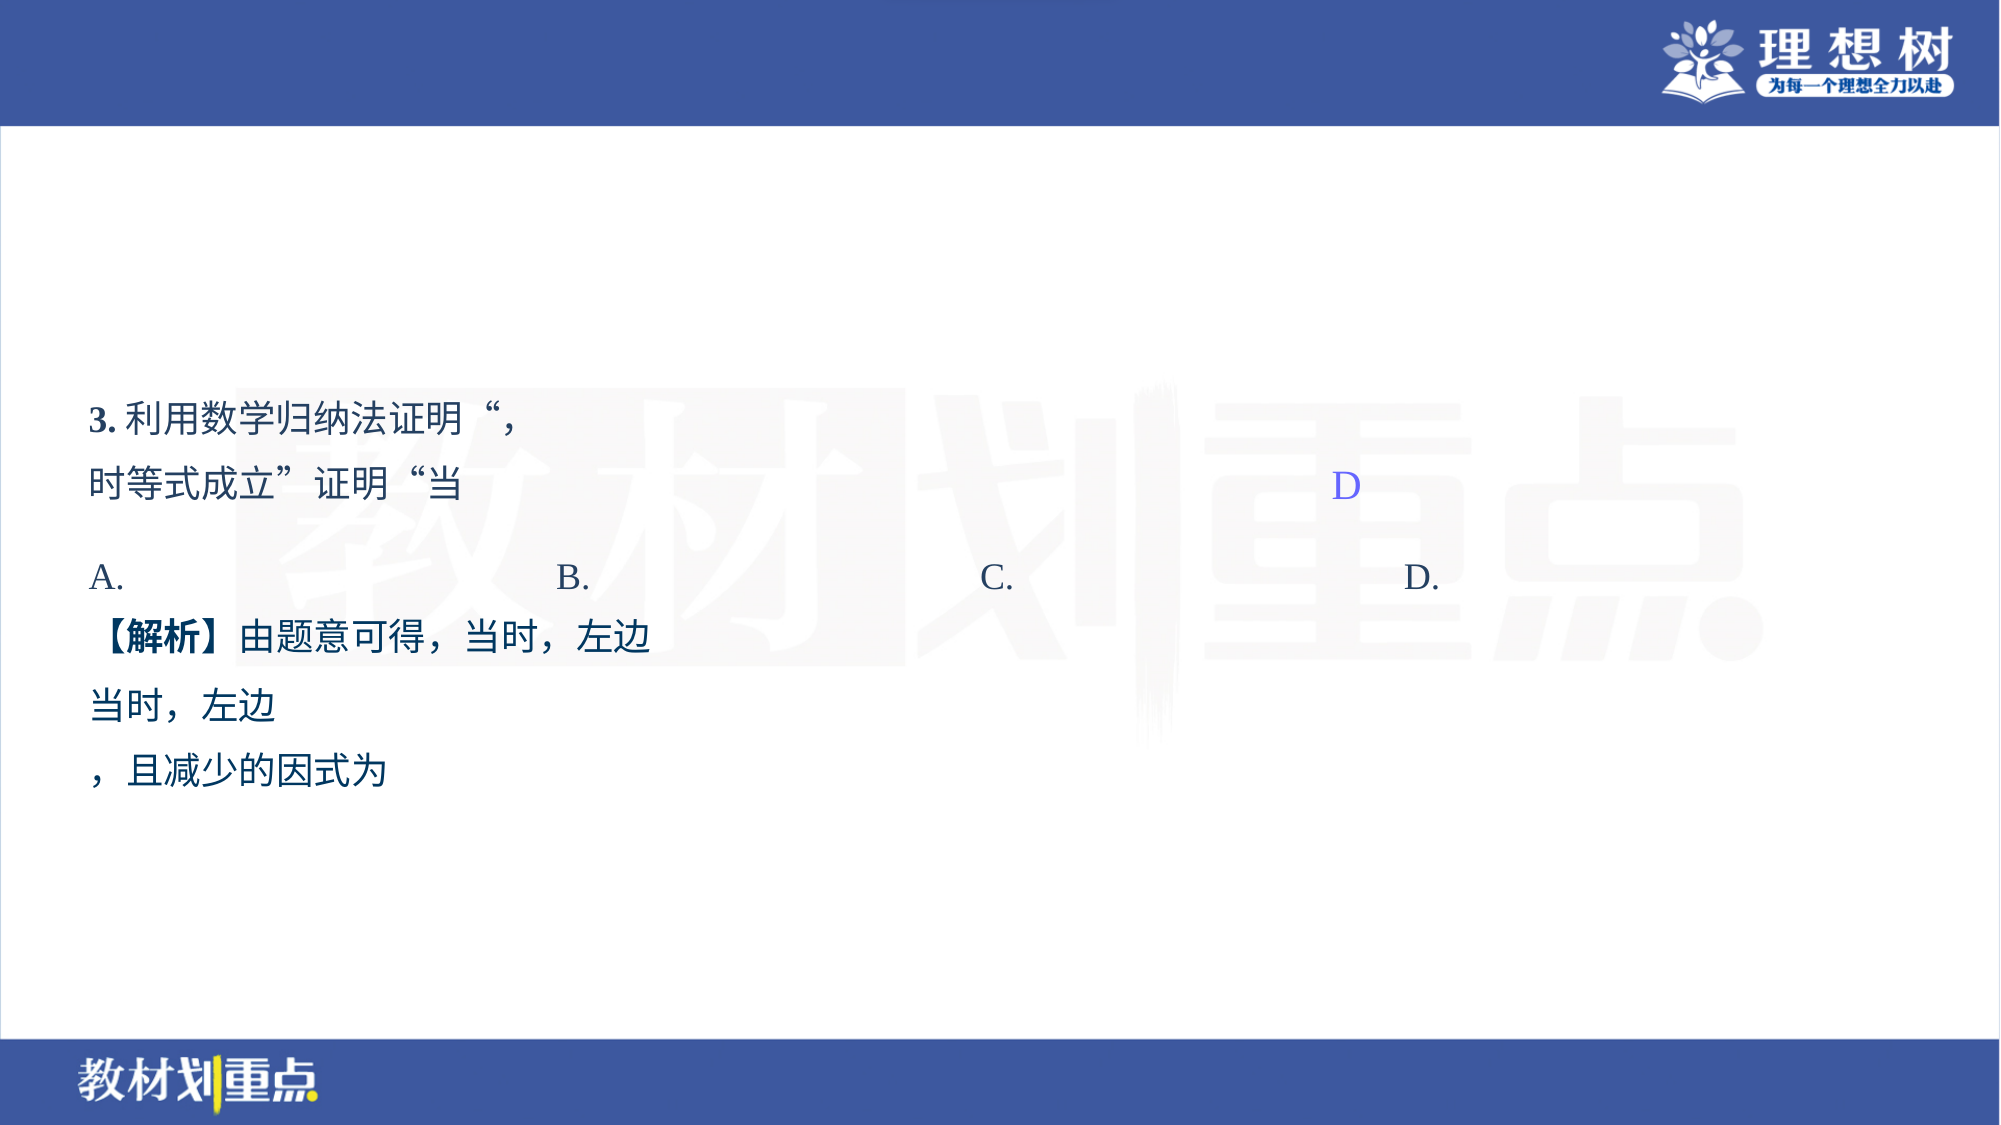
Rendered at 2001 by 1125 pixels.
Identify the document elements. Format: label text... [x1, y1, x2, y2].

picture [0, 0, 2000, 1125]
text_box D [1316, 455, 1377, 506]
